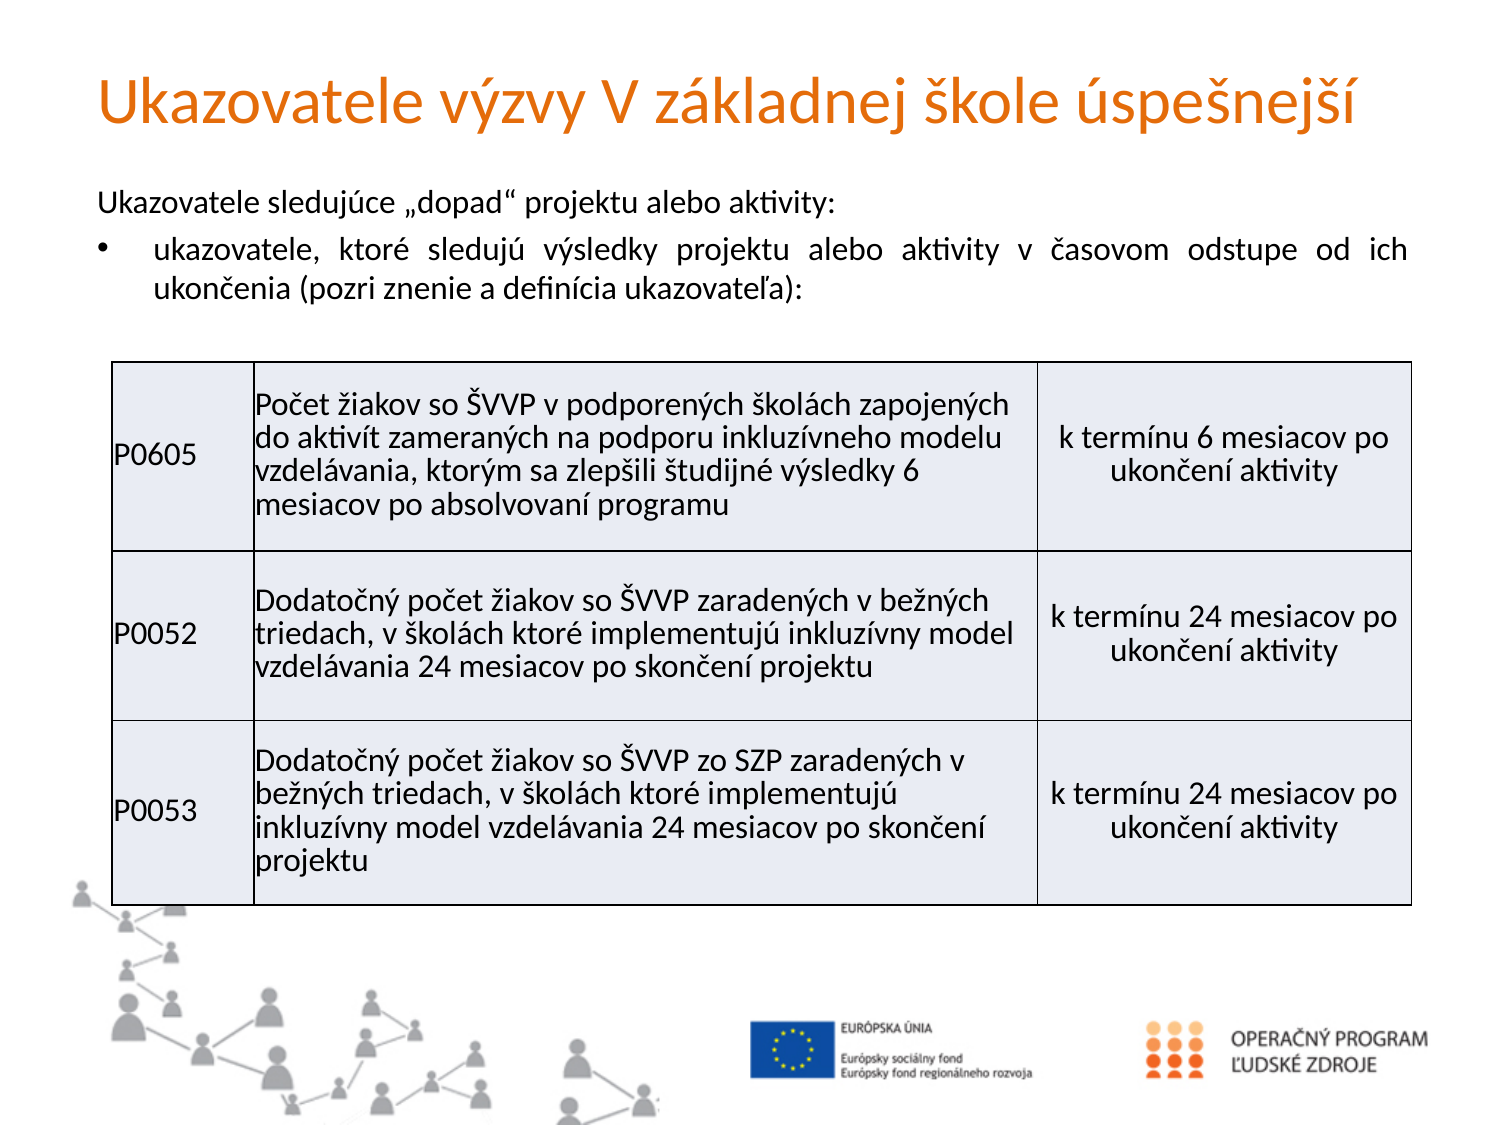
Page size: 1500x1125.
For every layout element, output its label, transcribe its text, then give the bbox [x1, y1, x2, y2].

table_cell Dodatočný počet žiakov so ŠVVP zaradených v bežných triedach, v školách ktoré implementujú inkluzívny model vzdelávania 24 mesiacov po skončení projektu [255, 552, 1037, 720]
table_header P0605 [113, 363, 253, 550]
title Ukazovatele výzvy V základnej škole úspešnejší [81, 44, 1426, 150]
picture [0, 0, 1500, 1125]
table_cell k termínu 24 mesiacov po ukončení aktivity [1038, 721, 1411, 904]
table_cell P0053 [113, 721, 253, 904]
list Ukazovatele sledujúce „dopad“ projektu alebo aktivity: ukazovatele, ktoré sledujú výsledky projektu alebo aktivity v časovom odstupe od ich ukončenia (pozri znenie a definícia ukazovateľa): [81, 172, 1426, 988]
table_cell P0052 [113, 552, 253, 720]
table_cell Dodatočný počet žiakov so ŠVVP zo SZP zaradených v bežných triedach, v školách ktoré implementujú inkluzívny model vzdelávania 24 mesiacov po skončení projektu [255, 721, 1037, 904]
table_cell k termínu 24 mesiacov po ukončení aktivity [1038, 552, 1411, 720]
table_header k termínu 6 mesiacov po ukončení aktivity [1038, 363, 1411, 550]
table_header Počet žiakov so ŠVVP v podporených školách zapojených do aktivít zameraných na podporu inkluzívneho modelu vzdelávania, ktorým sa zlepšili študijné výsledky 6 mesiacov po absolvovaní programu [255, 363, 1037, 550]
